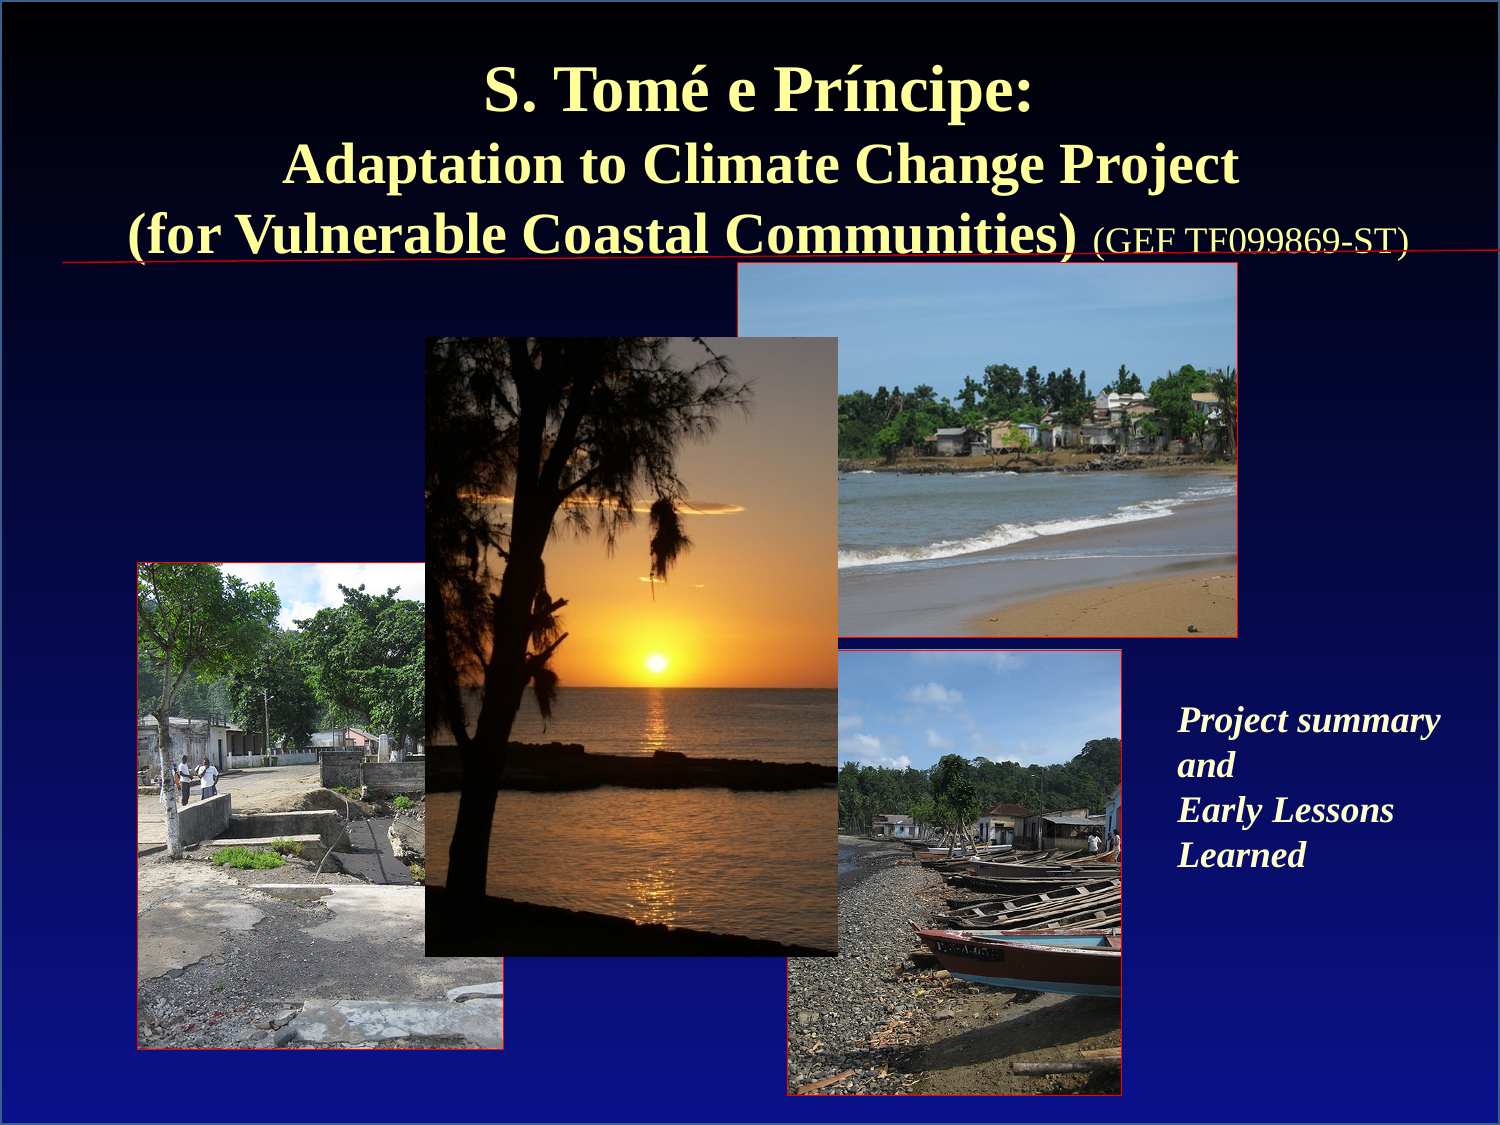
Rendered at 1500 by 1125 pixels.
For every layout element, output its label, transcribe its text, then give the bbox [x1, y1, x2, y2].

text_box [0, 0, 1500, 1125]
text_box S. Tomé e Príncipe: Adaptation to Climate Change Project (for Vulnerable Coastal Communities) (GEF TF099869-ST) [37, 37, 1500, 273]
picture [137, 262, 1238, 1097]
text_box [62, 249, 1500, 263]
text_box Project summary and Early Lessons Learned [1162, 687, 1500, 883]
